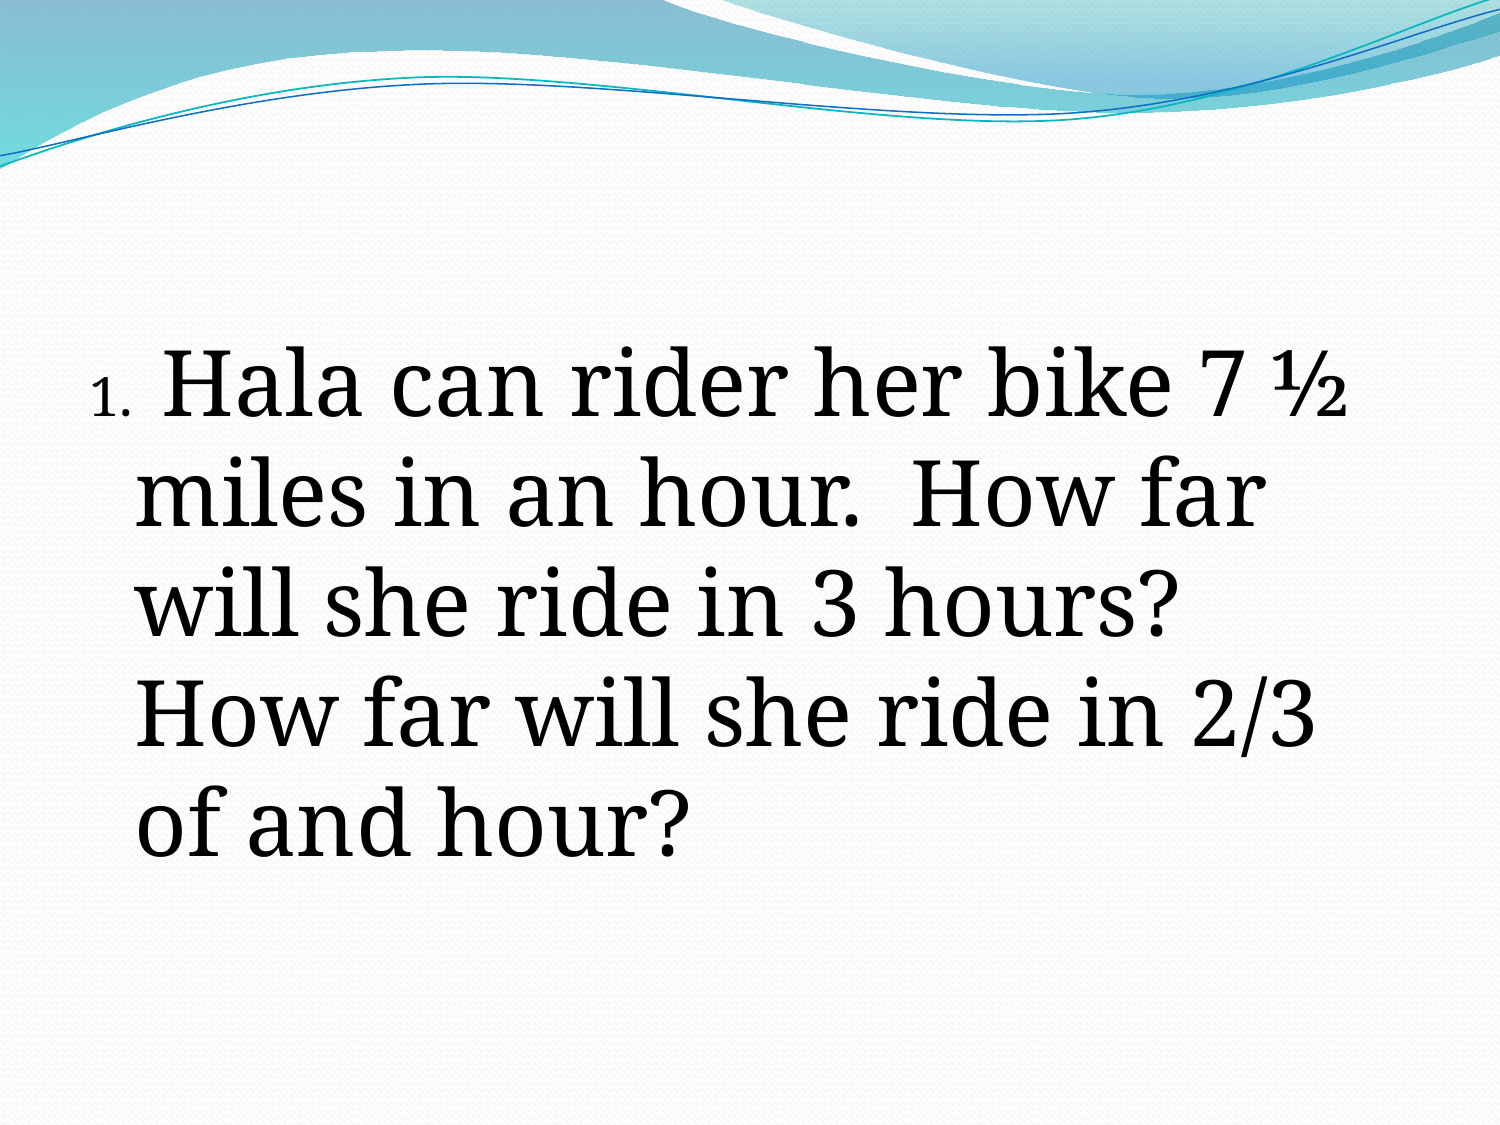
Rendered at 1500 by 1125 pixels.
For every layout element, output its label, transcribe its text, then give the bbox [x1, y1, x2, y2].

list 1. Hala can rider her bike 7 ½ miles in an hour. How far will she ride in 3 hours? How far will she ride in 2/3 of and hour? [75, 317, 1425, 1038]
